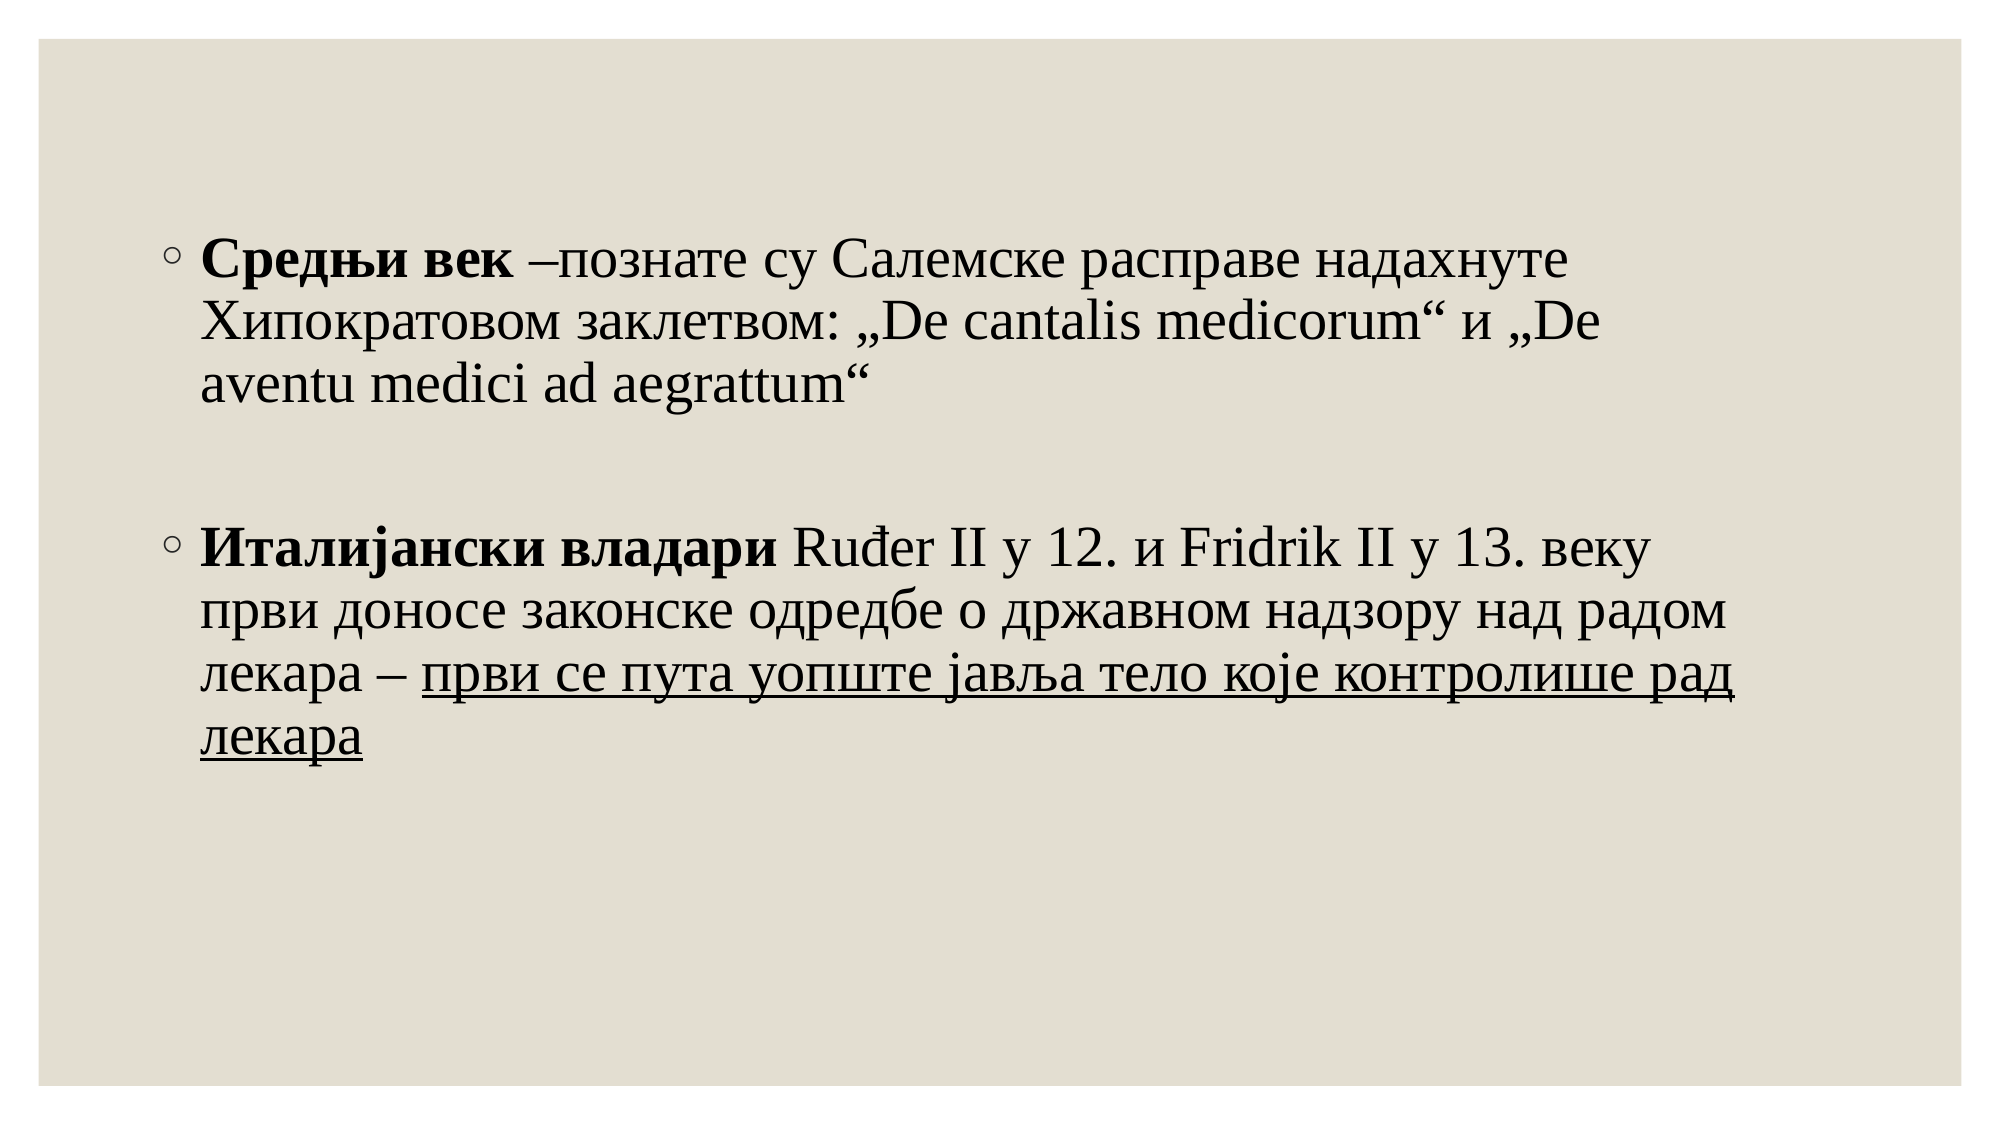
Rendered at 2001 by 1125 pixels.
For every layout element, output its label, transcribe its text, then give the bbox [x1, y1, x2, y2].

list Средњи век –познате су Салемске расправе надахнуте Хипократовом заклетвом: „De cantalis medicorum“ и „De aventu medici ad aegrattum“ Италијански владари Ruđer II у 12. и Fridrik II у 13. веку први доносе законске одредбе о државном надзору над радом лекара – први се пута уопште јавља тело које контрoлише рад лекарa [140, 140, 1774, 941]
